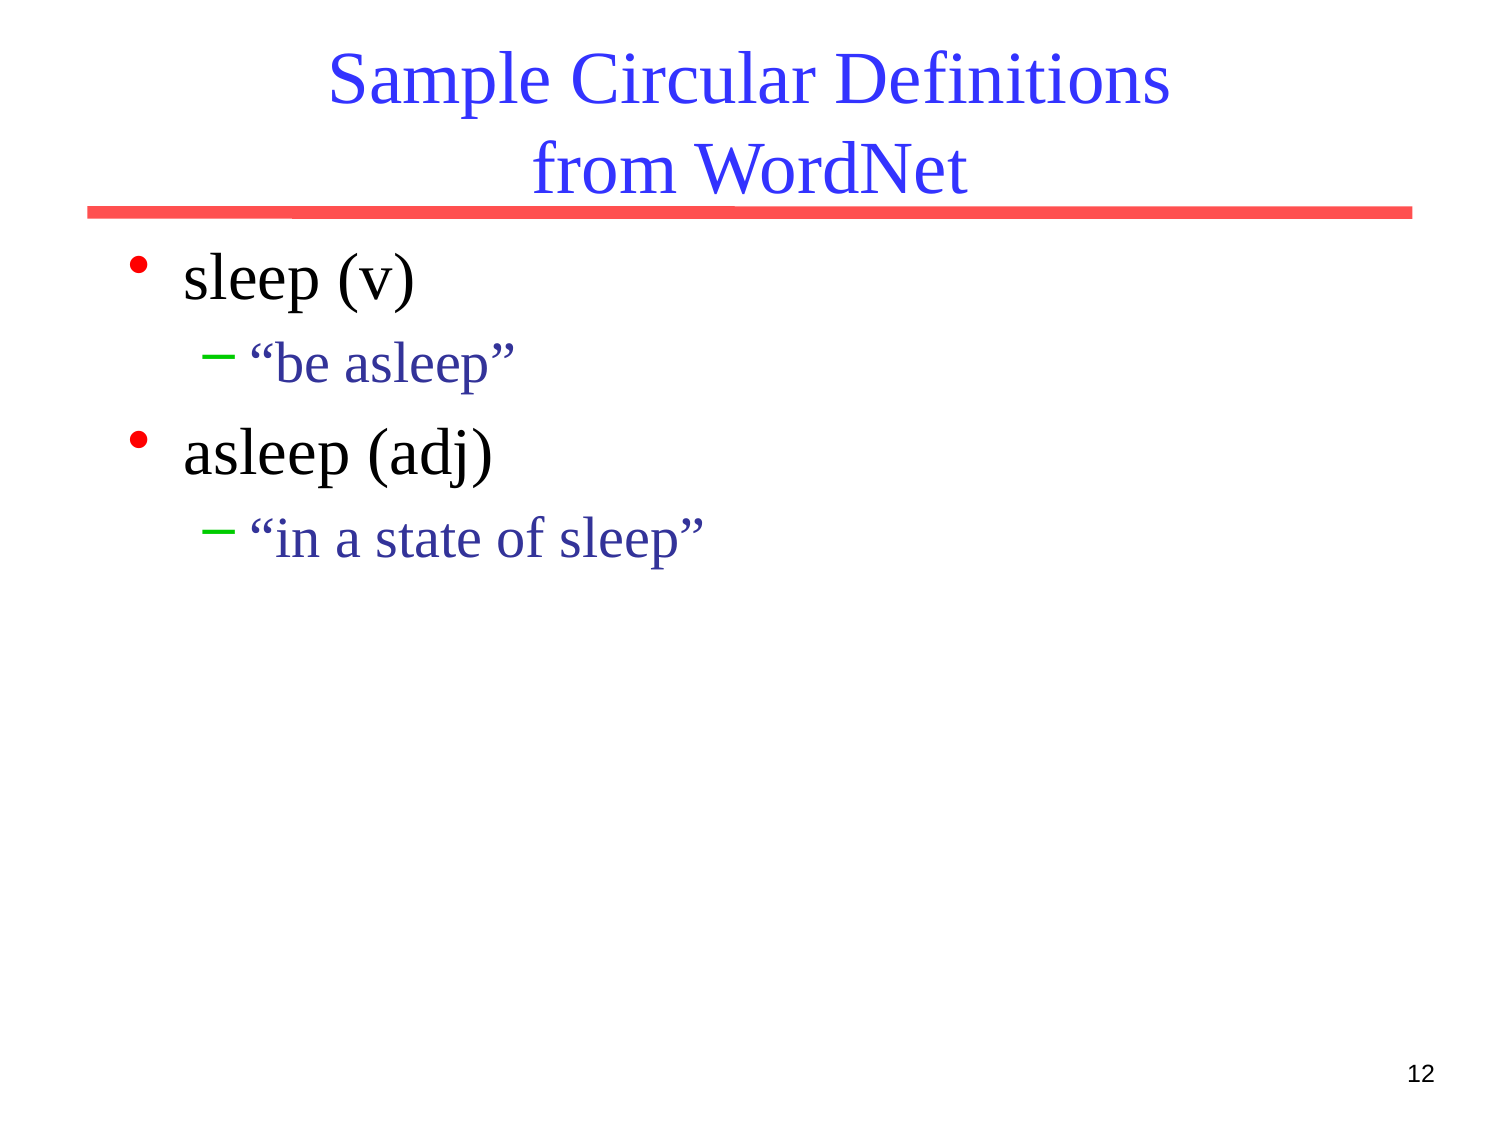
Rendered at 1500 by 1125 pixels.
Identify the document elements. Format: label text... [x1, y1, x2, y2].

list sleep (v) “be asleep” asleep (adj) “in a state of sleep” [112, 224, 1388, 994]
slide_number 12 [1137, 1049, 1451, 1125]
title Sample Circular Definitions from WordNet [112, 37, 1388, 200]
